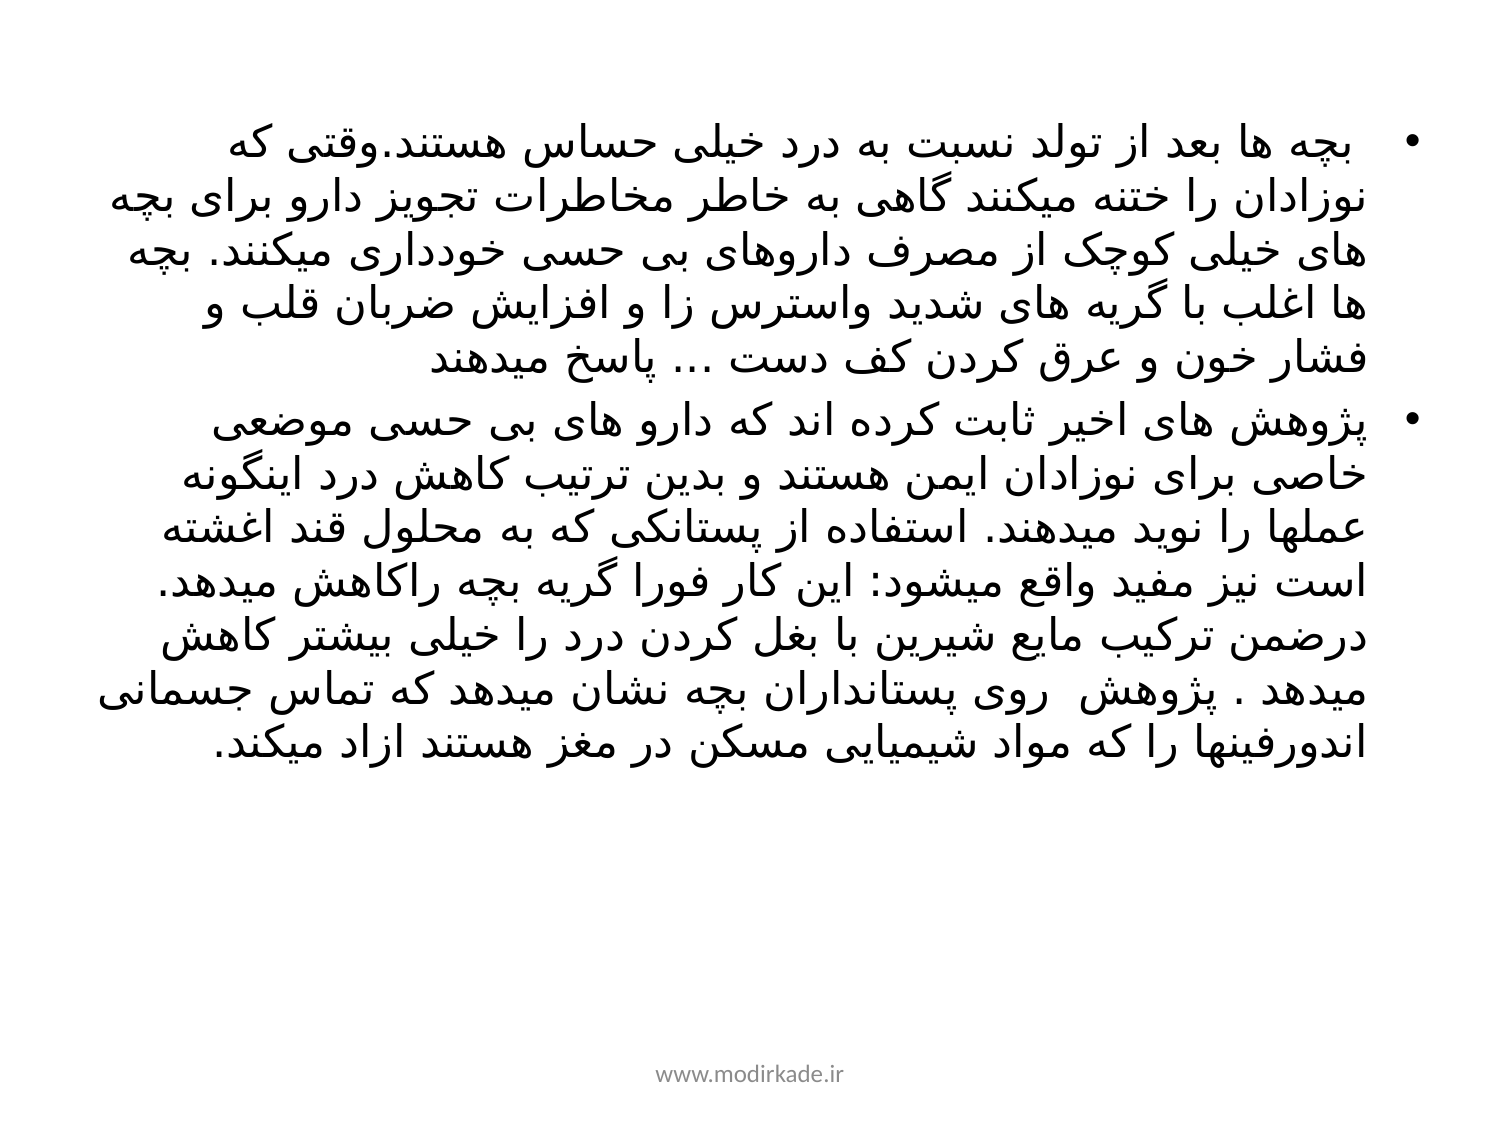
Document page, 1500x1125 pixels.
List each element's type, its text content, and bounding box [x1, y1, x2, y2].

footer www.modirkade.ir [512, 1042, 988, 1103]
list بچه ها بعد از تولد نسبت به درد خیلی حساس هستند.وقتی که نوزادان را ختنه میکنند گاهی به خاطر مخاطرات تجویز دارو برای بچه های خیلی کوچک از مصرف داروهای بی حسی خودداری میکنند. بچه ها اغلب با گریه های شدید واسترس زا و افزایش ضربان قلب و فشار خون و عرق کردن کف دست ... پاسخ میدهند پژوهش های اخیر ثابت کرده اند که دارو های بی حسی موضعی خاصی برای نوزادان ایمن هستند و بدین ترتیب کاهش درد اینگونه عملها را نوید میدهند. استفاده از پستانکی که به محلول قند اغشته است نیز مفید واقع میشود: این کار فورا گریه بچه راکاهش میدهد. درضمن ترکیب مایع شیرین با بغل کردن درد را خیلی بیشتر کاهش میدهد . پژوهش روی پستانداران بچه نشان میدهد که تماس جسمانی اندورفینها را که مواد شیمیایی مسکن در مغز هستند ازاد میکند. [82, 105, 1432, 848]
